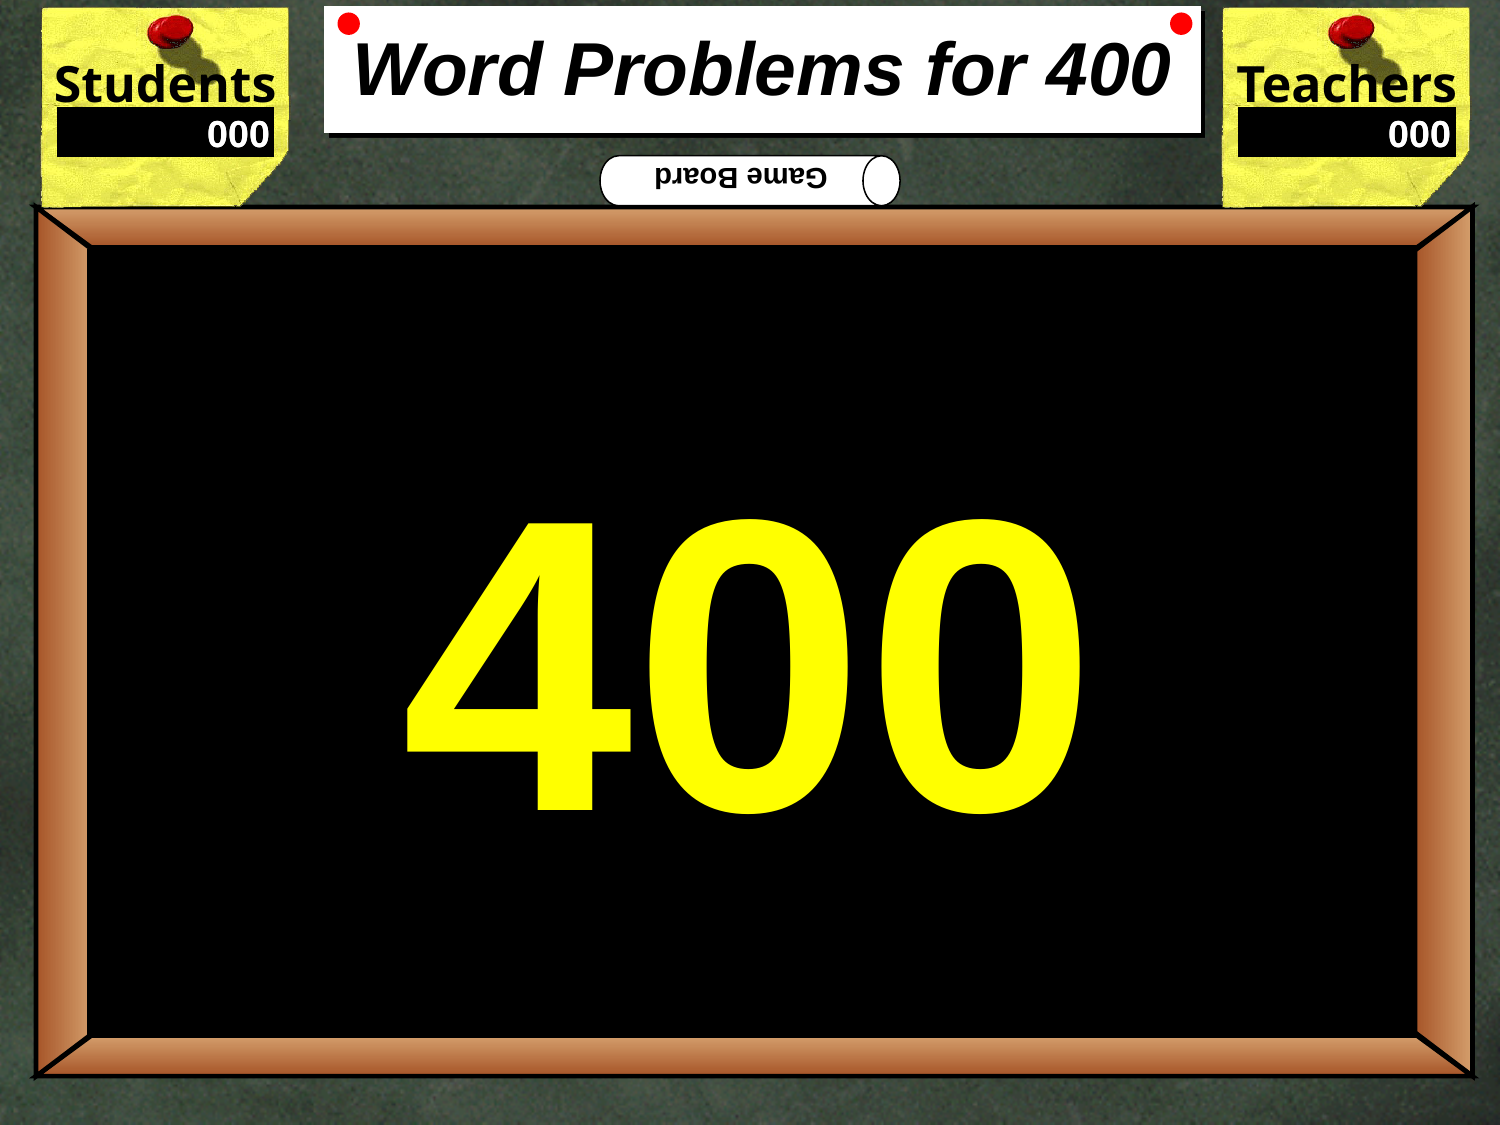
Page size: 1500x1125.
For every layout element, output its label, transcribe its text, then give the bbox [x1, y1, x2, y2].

picture [0, 0, 1500, 1125]
text_box 400 [87, 249, 1412, 1038]
title Word Problems for 400 [324, 12, 1201, 118]
